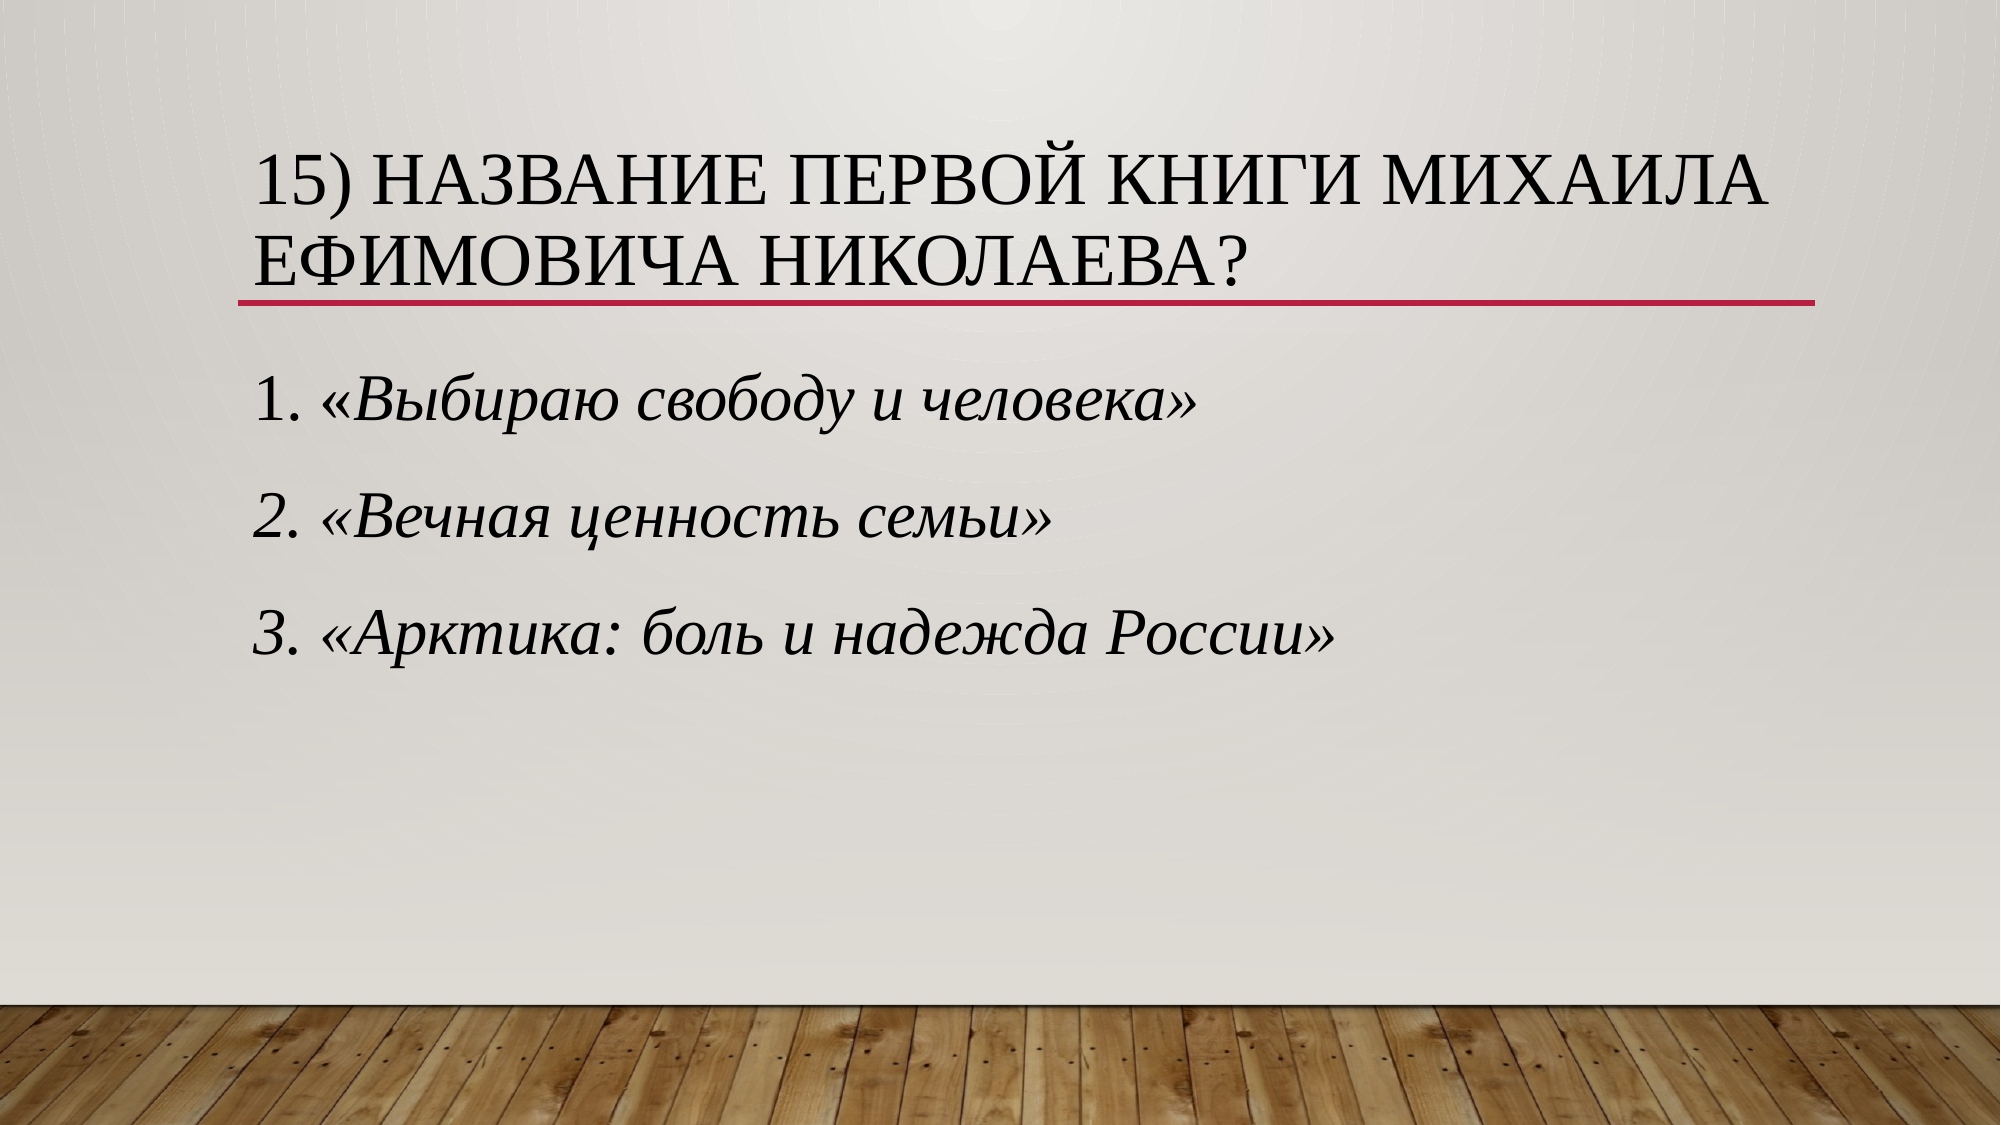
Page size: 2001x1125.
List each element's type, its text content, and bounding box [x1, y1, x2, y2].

title 15) Название первой книги Михаила Ефимовича Николаева? [238, 131, 1814, 305]
list 1. «Выбираю свободу и человека» 2. «Вечная ценность семьи» 3. «Арктика: боль и надежда России» [238, 330, 1814, 897]
picture [0, 1005, 2000, 1125]
